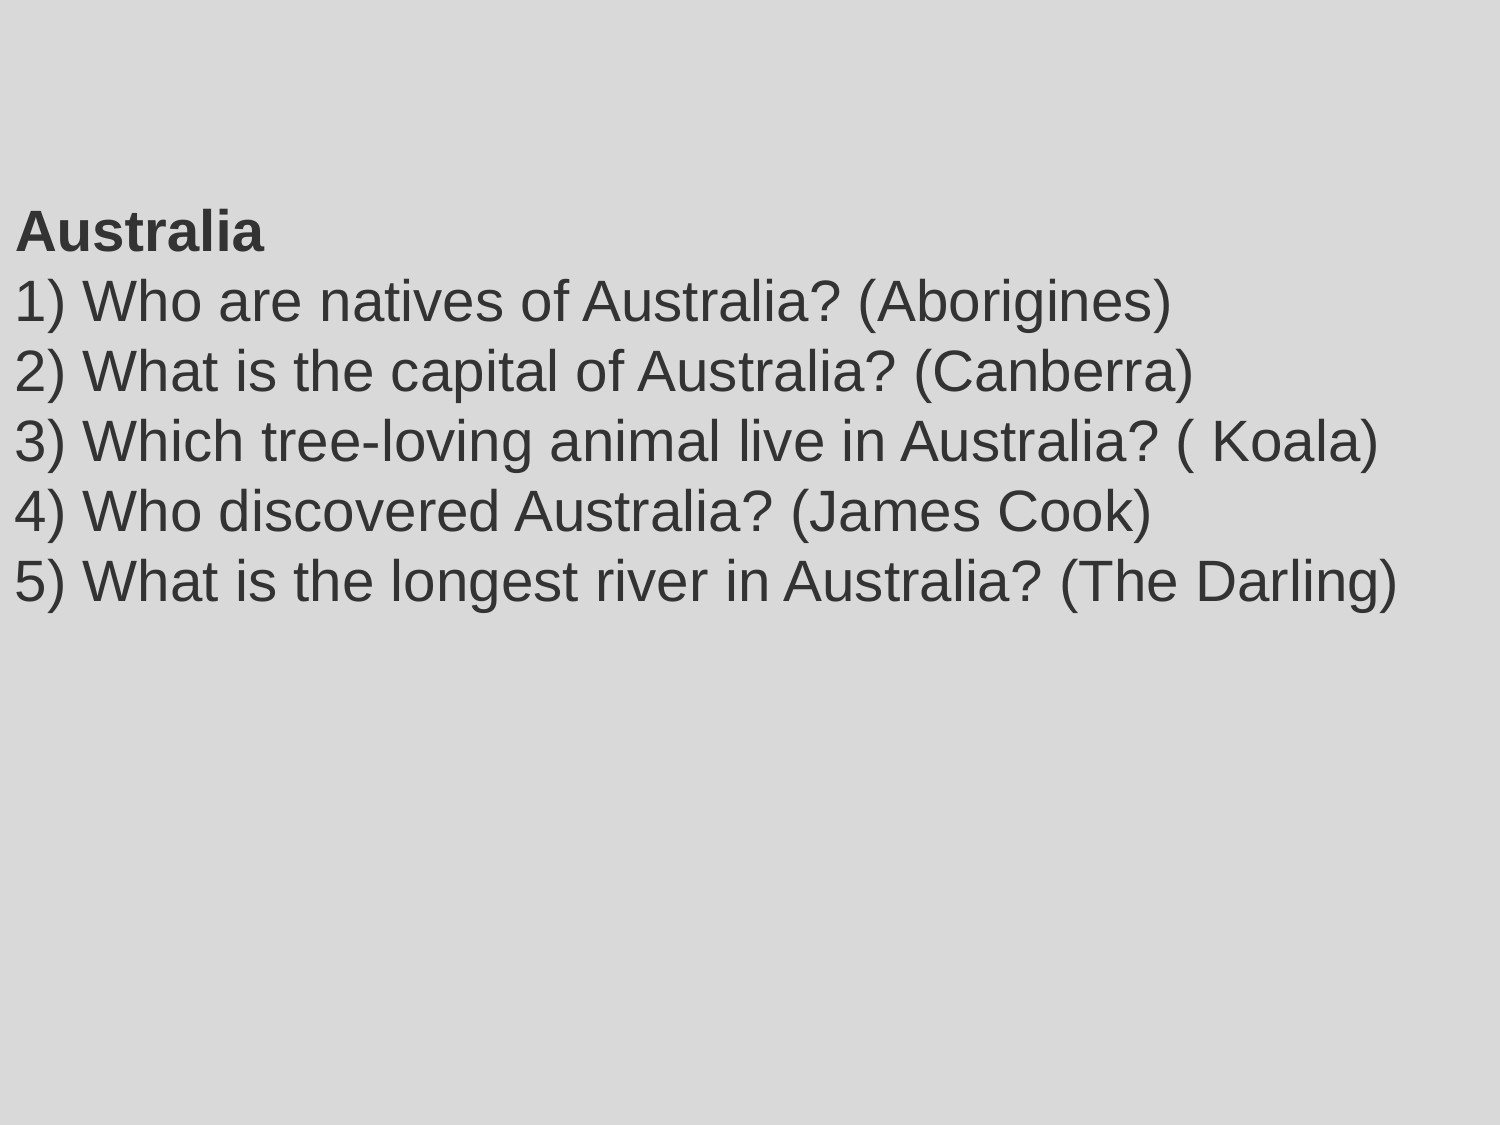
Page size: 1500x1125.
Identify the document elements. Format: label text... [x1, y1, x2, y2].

text_box Australia 1) Who are natives of Australia? (Aborigines) 2) What is the capital of Australia? (Canberra) 3) Which tree-loving animal live in Australia? ( Koala) 4) Who discovered Australia? (James Cook) 5) What is the longest river in Australia? (The Darling) [0, 186, 1500, 621]
